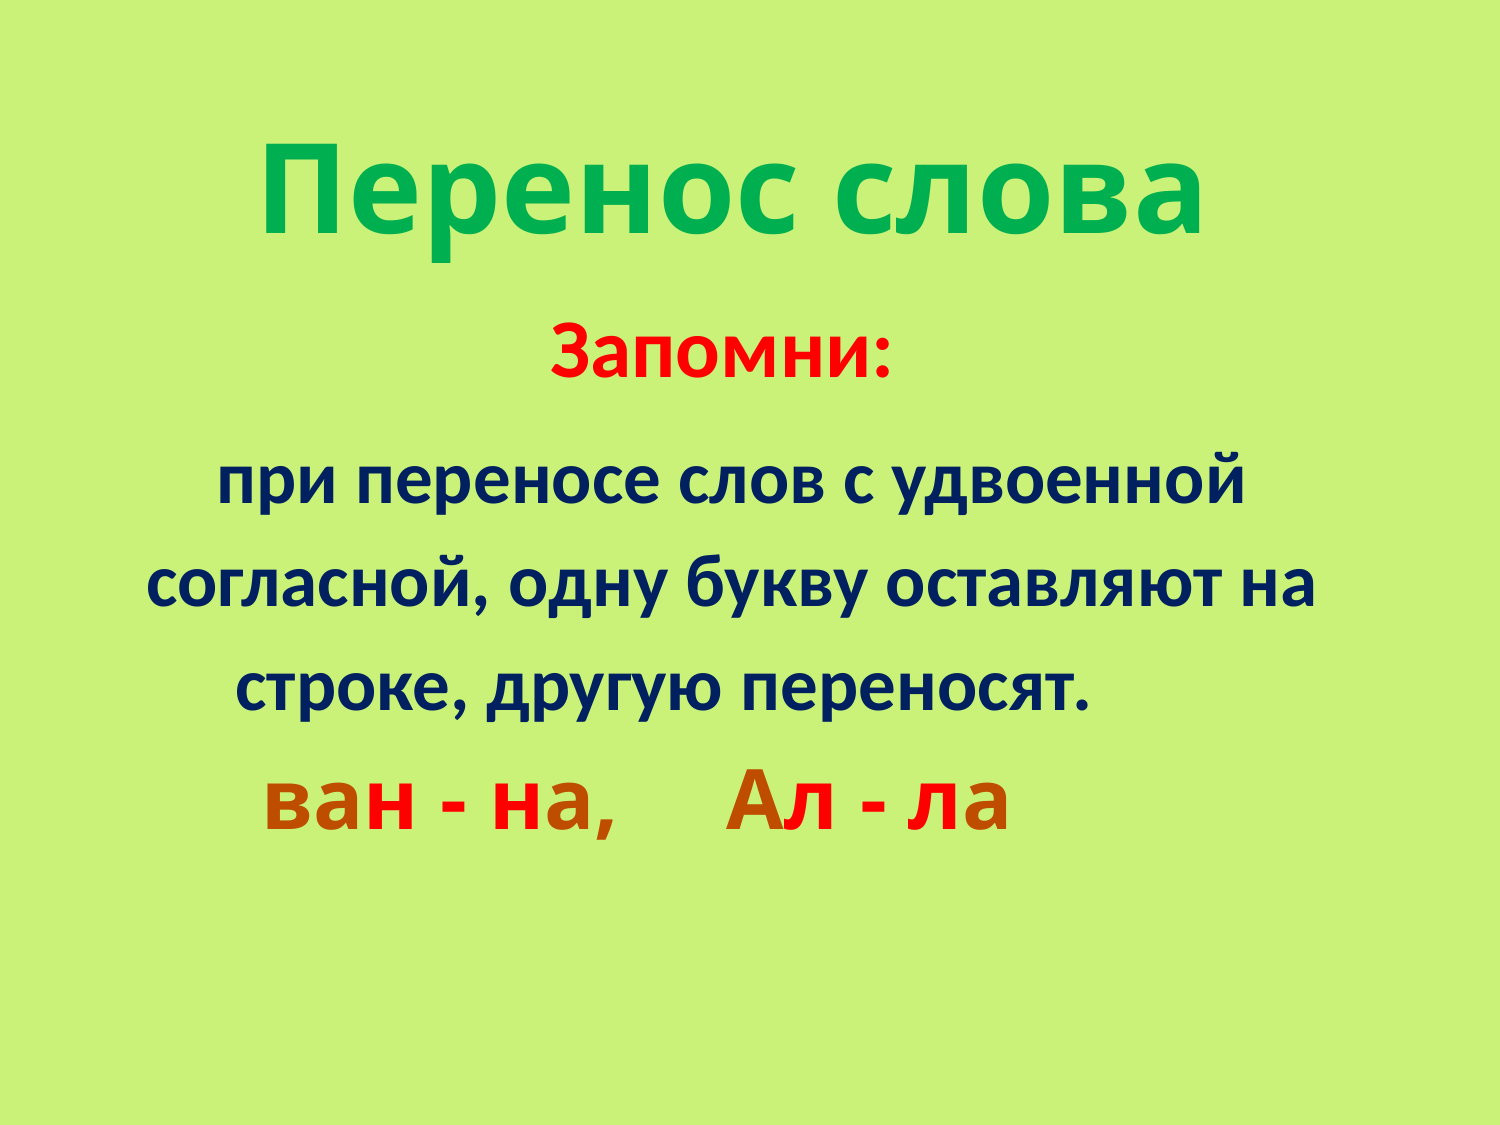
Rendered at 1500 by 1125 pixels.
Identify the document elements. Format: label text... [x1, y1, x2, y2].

text_box Перенос слова Запомни: при переносе слов с удвоенной согласной, одну букву оставляют на строке, другую переносят. ван - на, Ал - ла [88, 78, 1376, 854]
